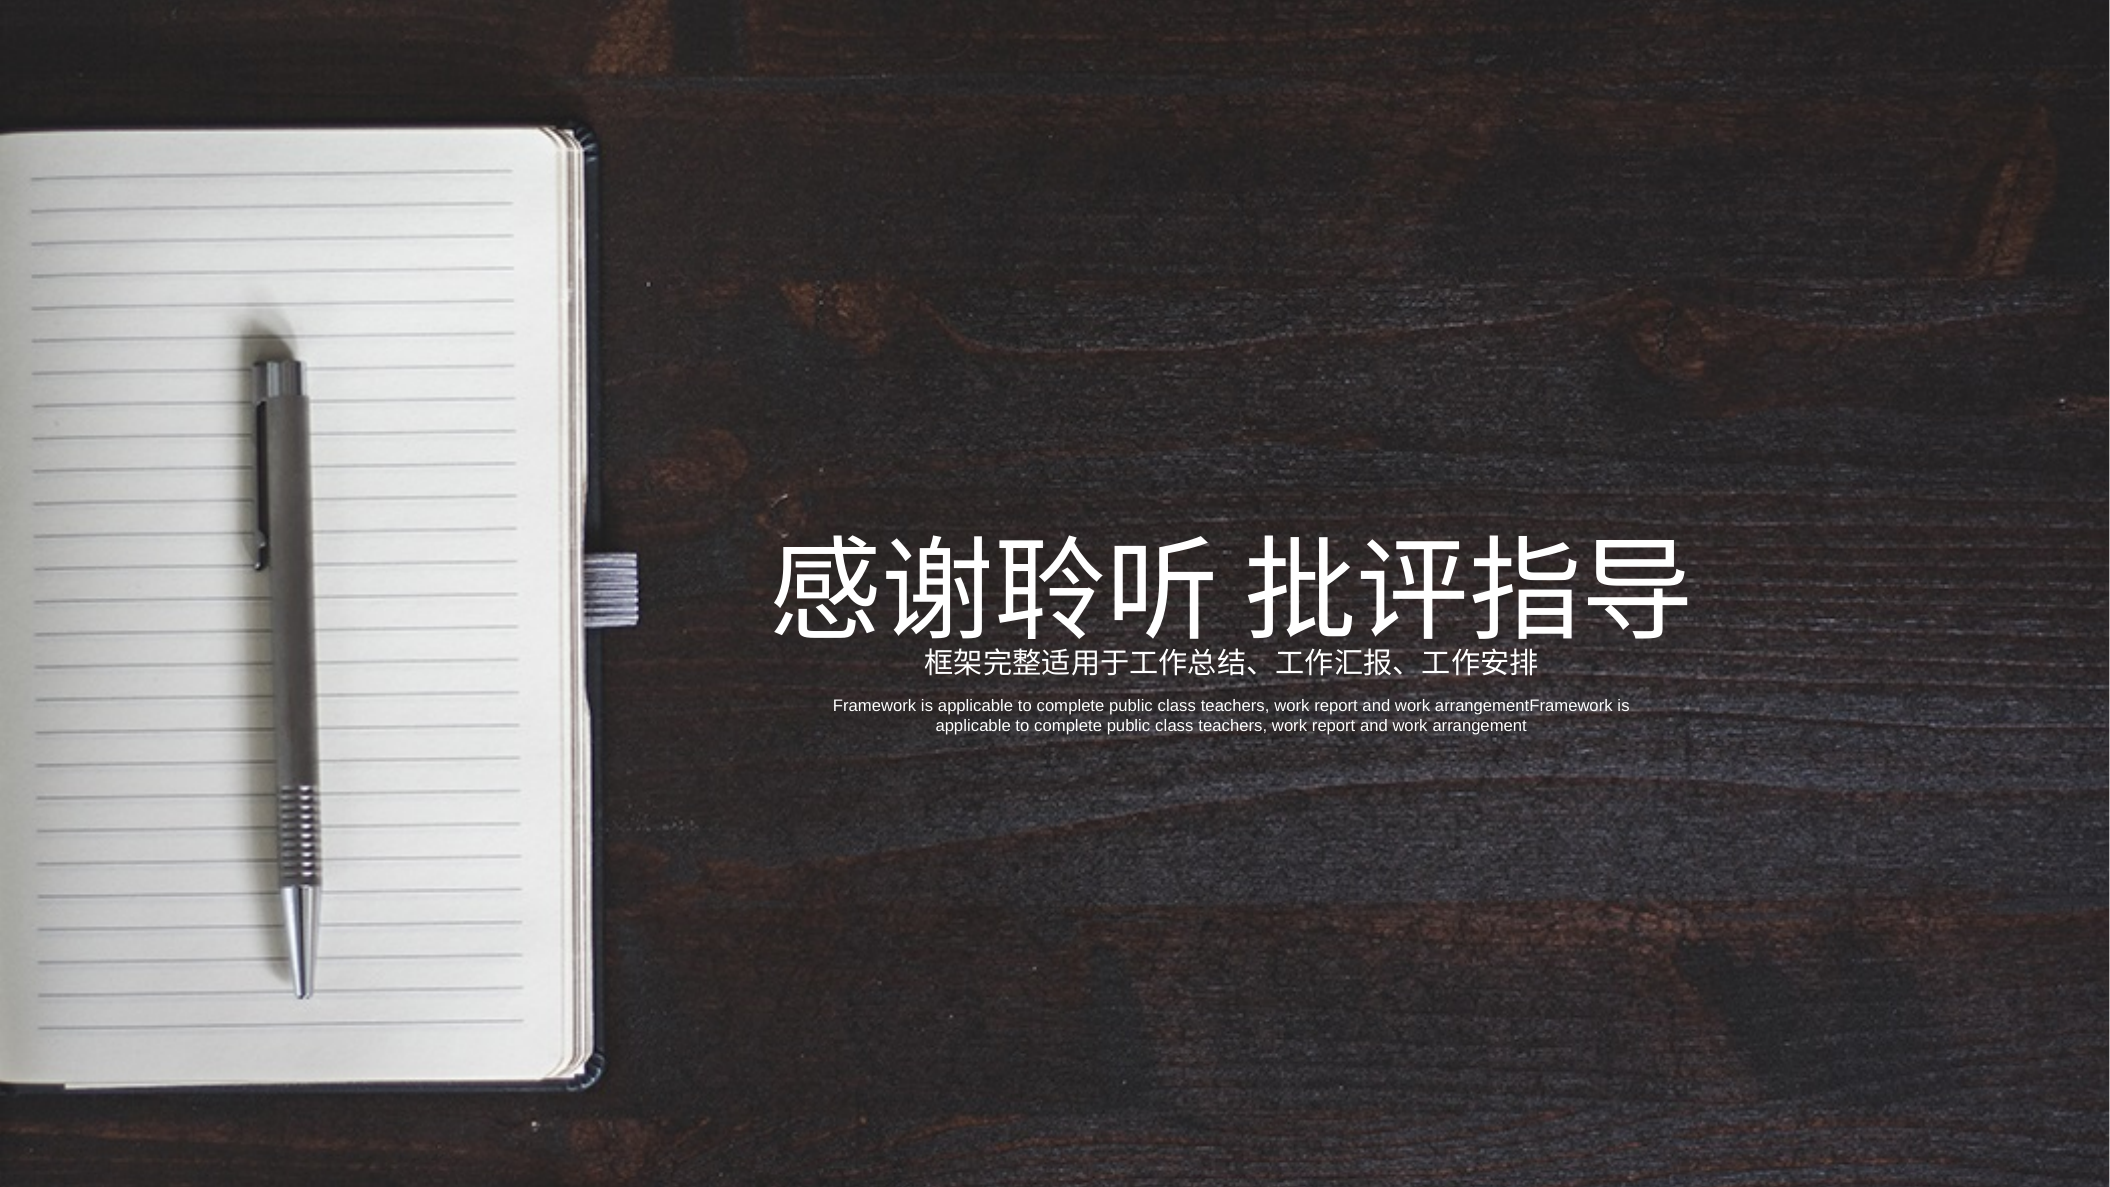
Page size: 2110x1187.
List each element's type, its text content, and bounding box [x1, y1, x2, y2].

text_box 框架完整适用于工作总结、工作汇报、工作安排 [792, 636, 1671, 687]
text_box [0, 0, 2110, 1187]
text_box Framework is applicable to complete public class teachers, work report and work arrangementFramework is applicable to complete public class teachers, work report and work arrangement [817, 687, 1647, 742]
text_box 感谢聆听 批评指导 [641, 510, 1823, 661]
